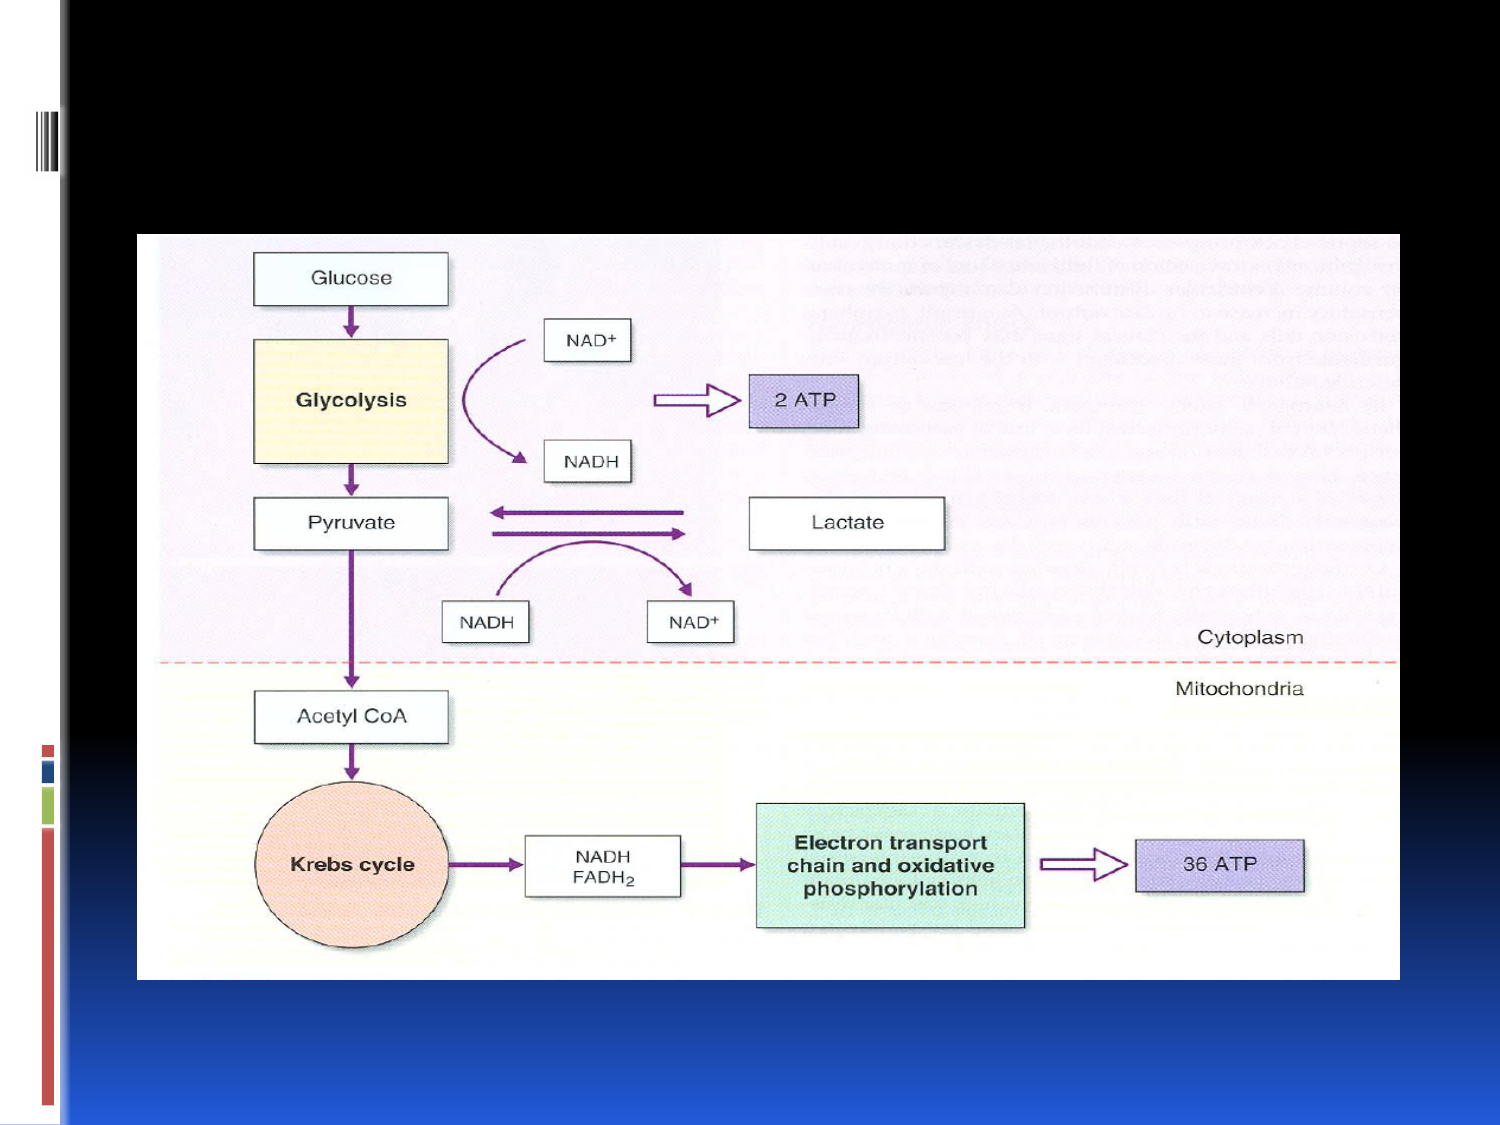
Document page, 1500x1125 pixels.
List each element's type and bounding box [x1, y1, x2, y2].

picture [136, 233, 1401, 981]
